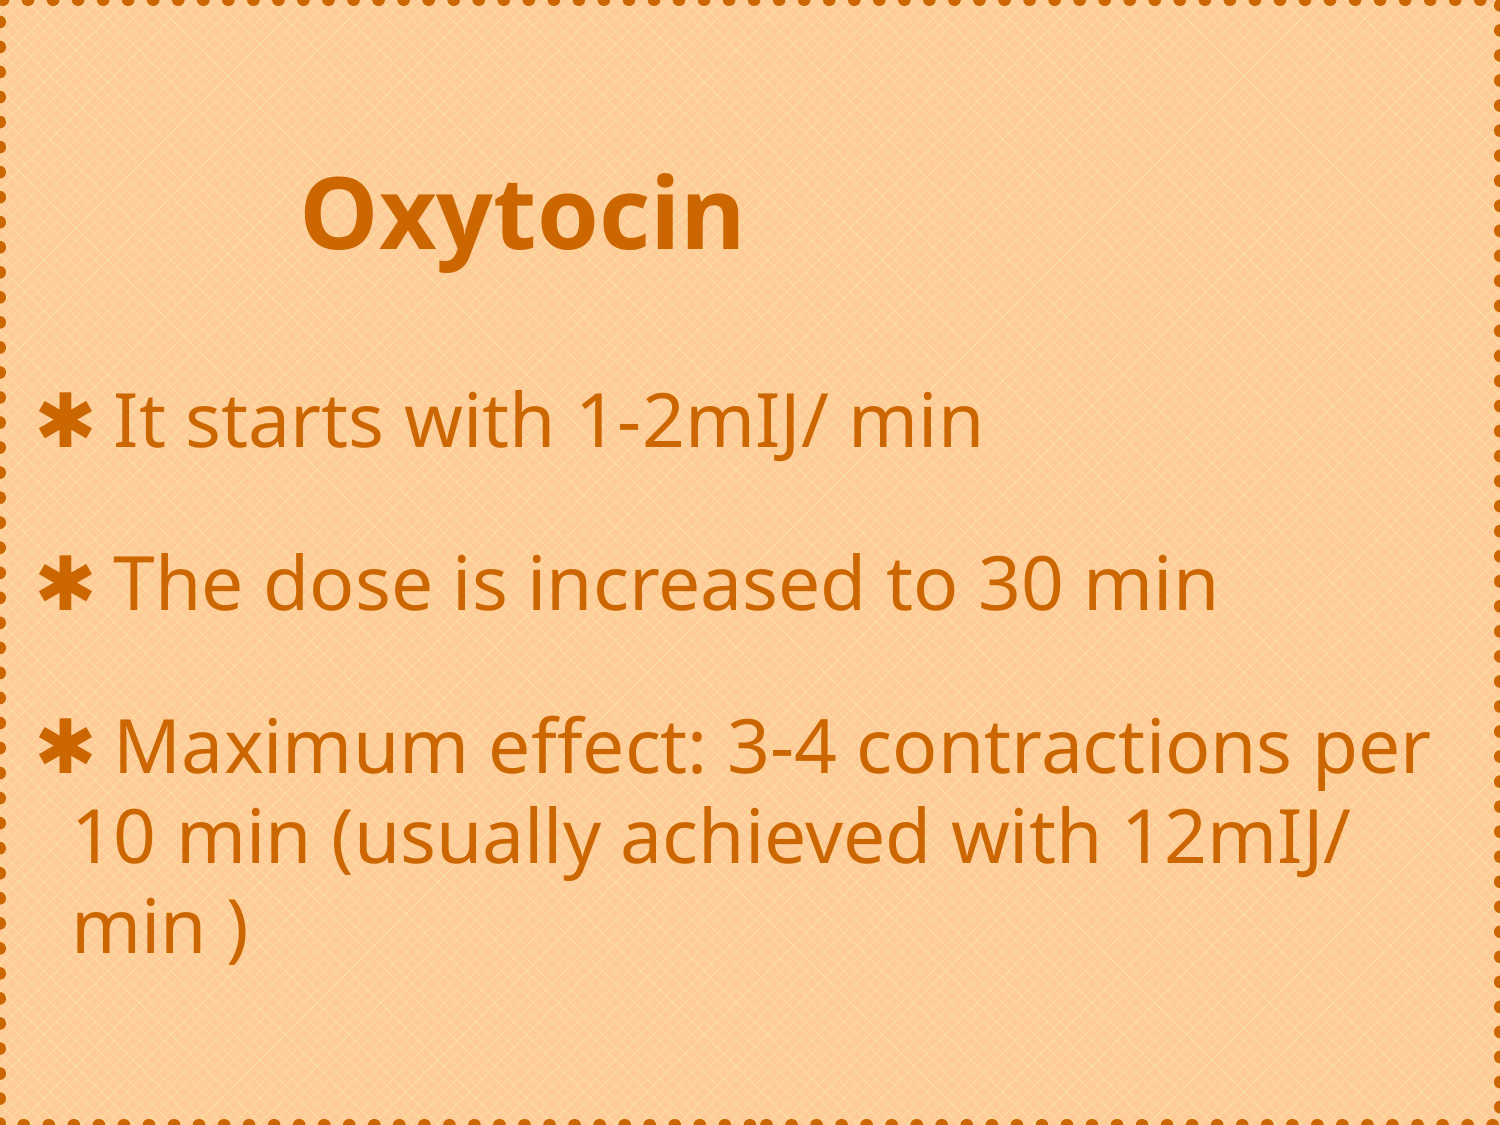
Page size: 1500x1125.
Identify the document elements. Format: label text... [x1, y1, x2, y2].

text_box Oxytocin ✱ It starts with 1-2mIJ/ min ✱ The dose is increased to 30 min ✱ Maximum effect: 3-4 contractions per 10 min (usually achieved with 12mIJ/ min ) [0, 0, 1500, 1125]
